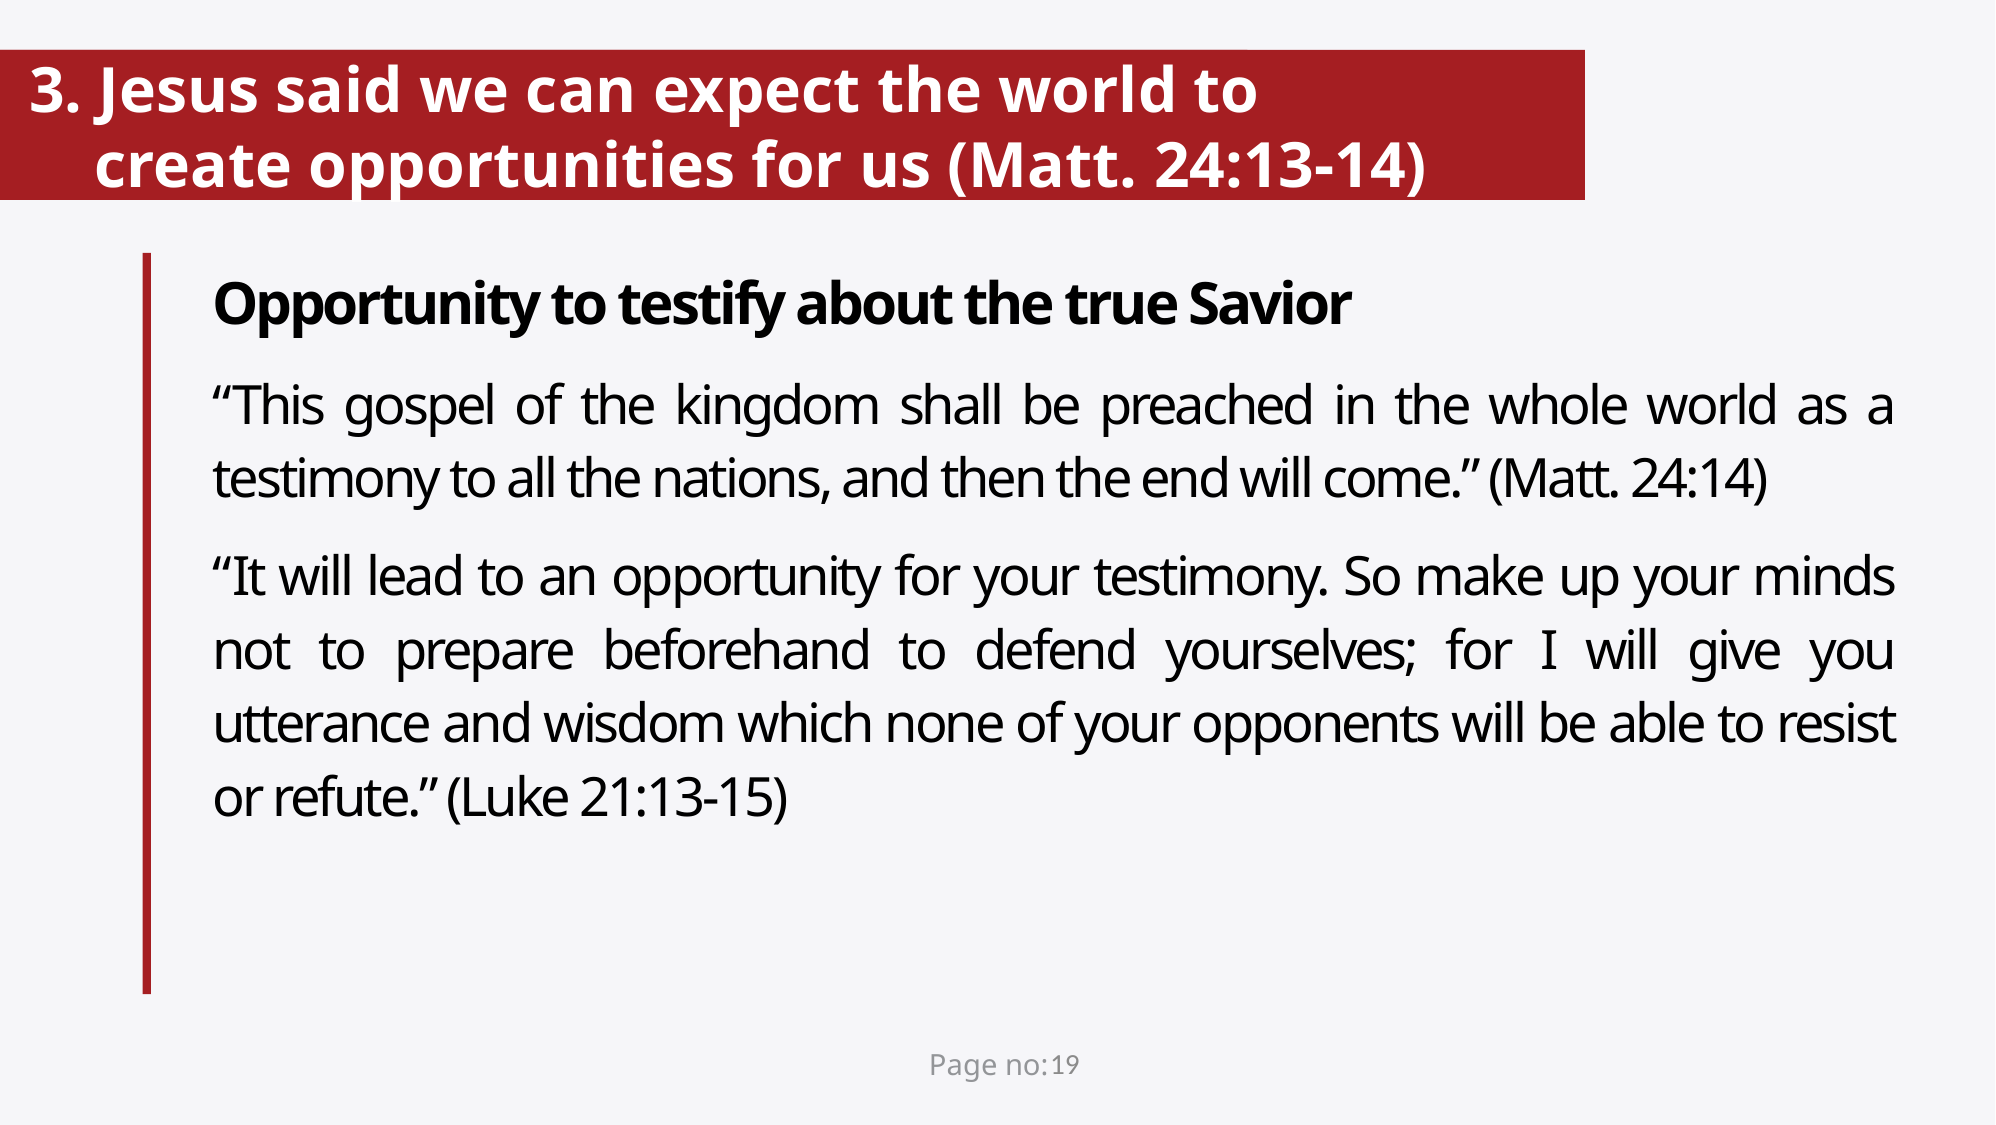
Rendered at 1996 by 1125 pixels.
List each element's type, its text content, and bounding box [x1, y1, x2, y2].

text_box [0, 48, 1250, 202]
subtitle Opportunity to testify about the true Savior “This gospel of the kingdom shall be preached in the whole world as a testimony to all the nations, and then the end will come.” (Matt. 24:14) “It will lead to an opportunity for your testimony. So make up your minds not to prepare beforehand to defend yourselves; for I will give you utterance and wisdom which none of your opponents will be able to resist or refute.” (Luke 21:13-15) [197, 249, 1910, 1000]
title 3. Jesus said we can expect the world to create opportunities for us (Matt. 24:13-14) [14, 62, 1810, 188]
